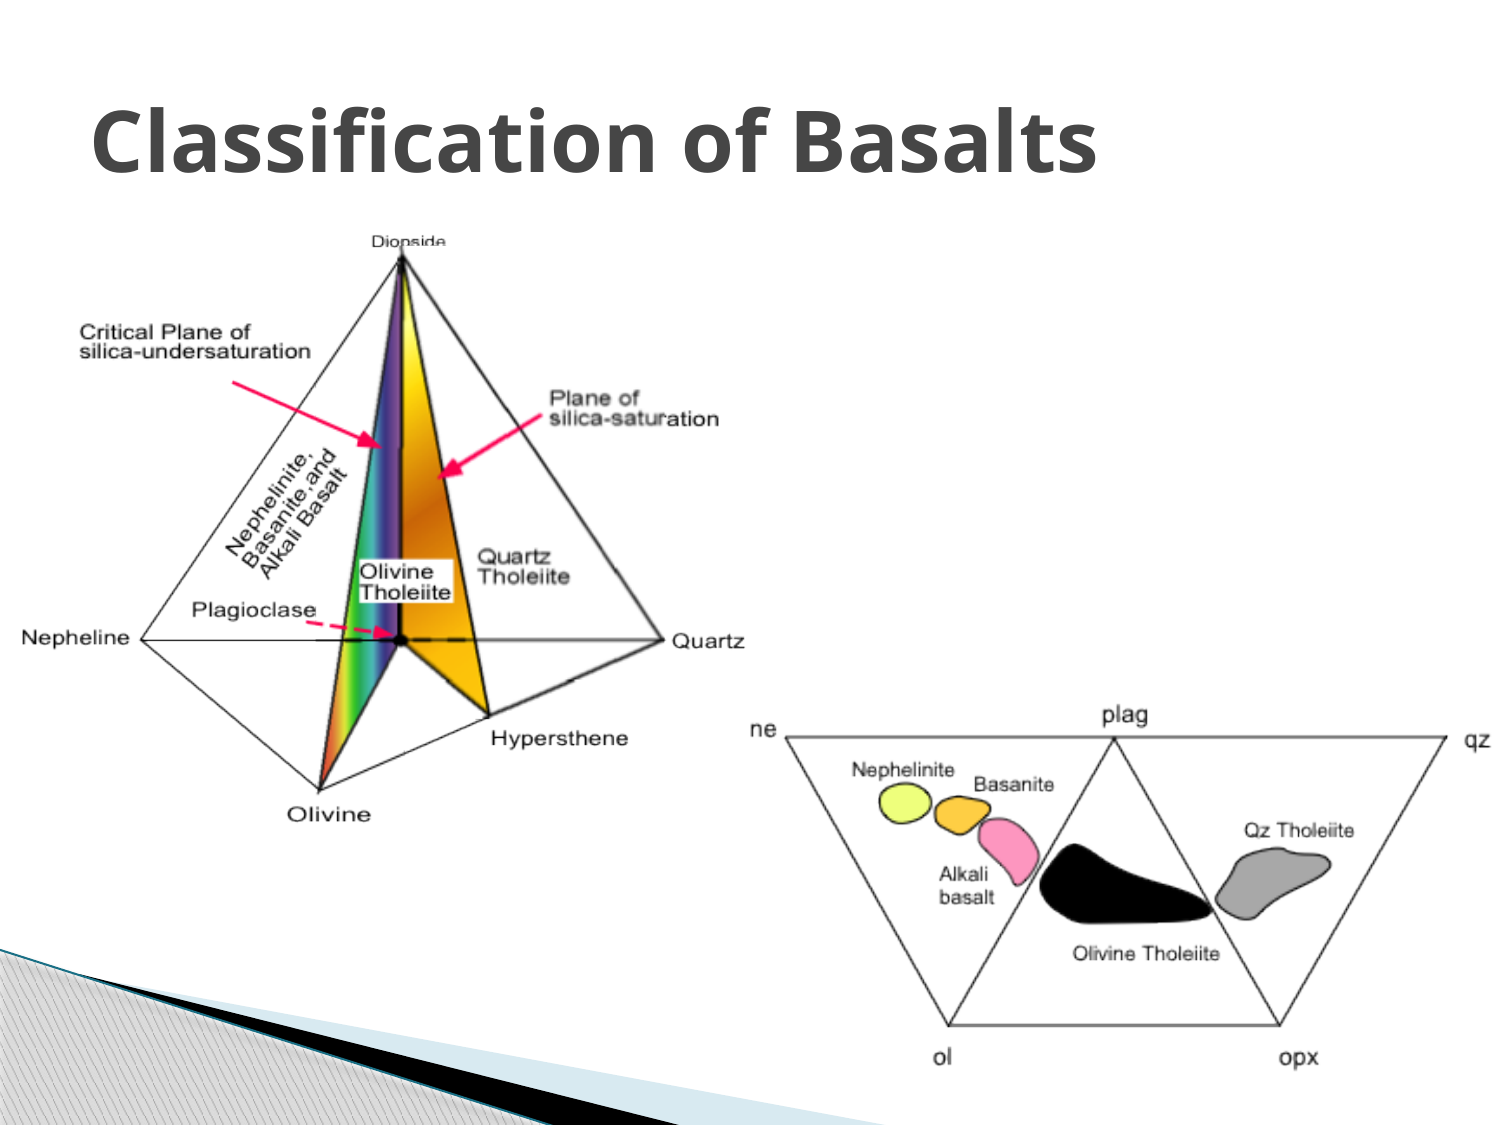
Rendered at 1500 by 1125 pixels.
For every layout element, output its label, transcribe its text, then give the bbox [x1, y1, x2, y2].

title Classification of Basalts [75, 45, 1425, 233]
picture [21, 232, 1497, 1074]
